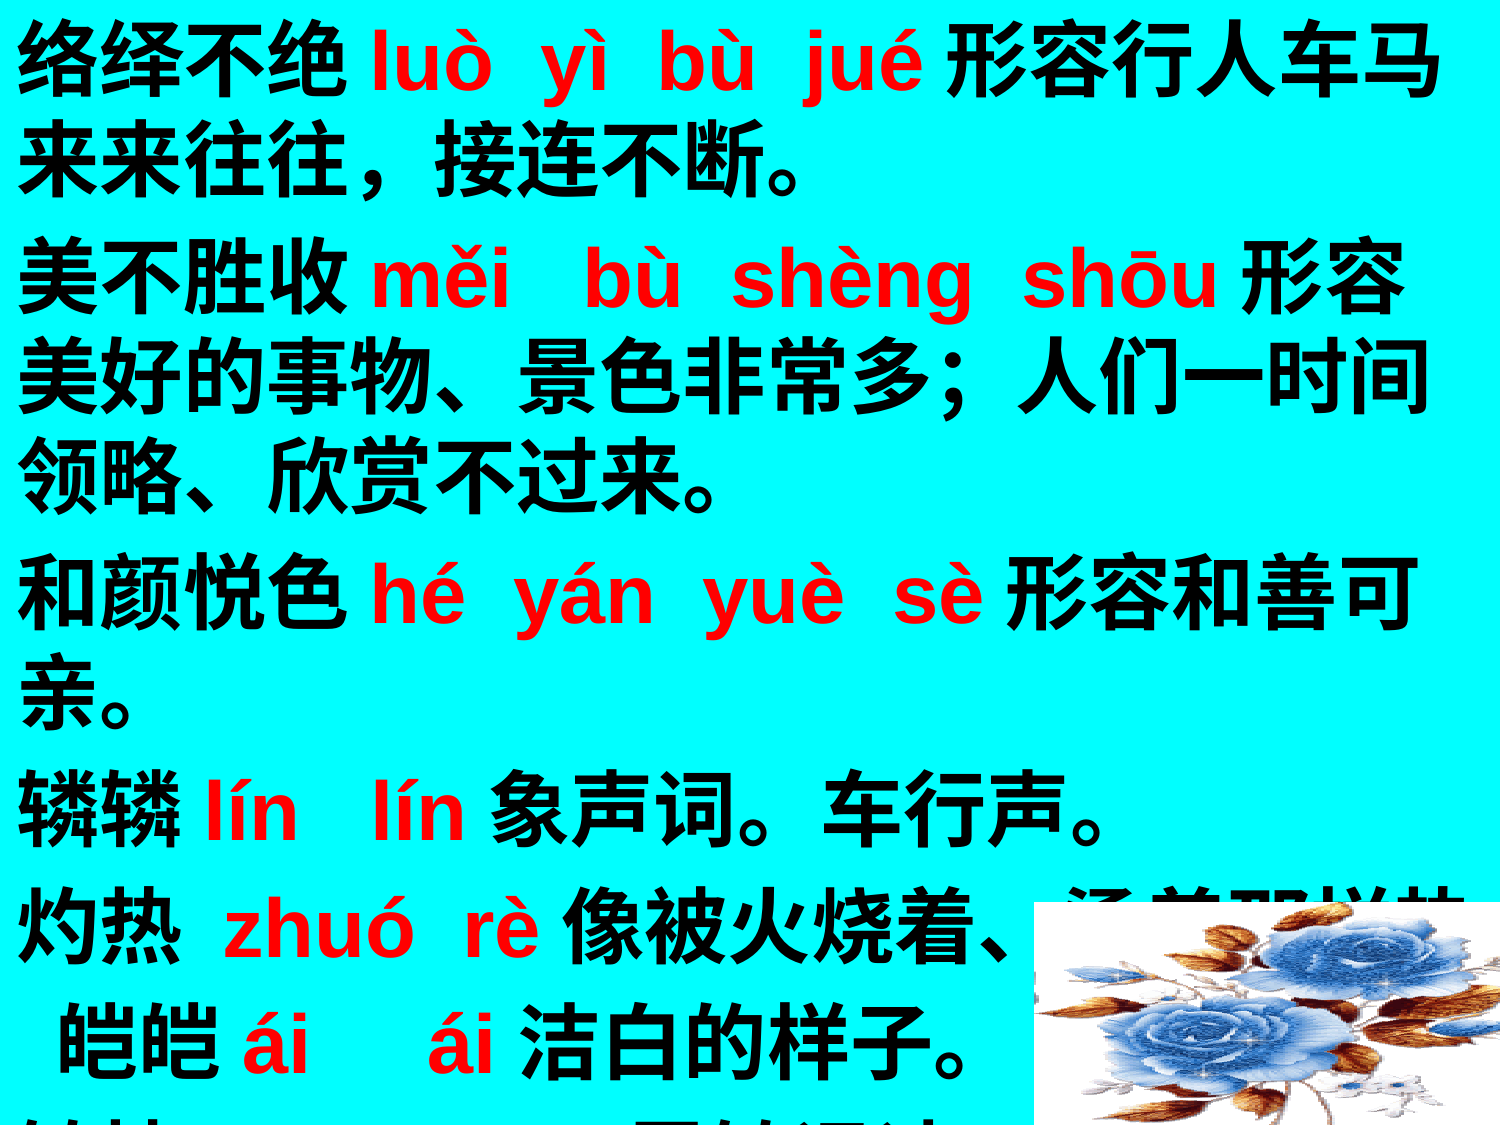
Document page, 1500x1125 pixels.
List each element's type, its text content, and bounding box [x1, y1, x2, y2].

list 络绎不绝luò yì bù jué形容行人车马来来往往，接连不断。 美不胜收měi bù shèng shōu形容美好的事物、景色非常多；人们一时间领略、欣赏不过来。 和颜悦色hé yán yuè sè形容和善可亲。 辚辚lín lín象声词。车行声。 灼热 zhuó rè像被火烧着、烫着那样热。 皑皑ái ái洁白的样子。 敏捷mǐn jié 灵敏迅速。 [1, 0, 1500, 1125]
picture [1034, 902, 1500, 1125]
